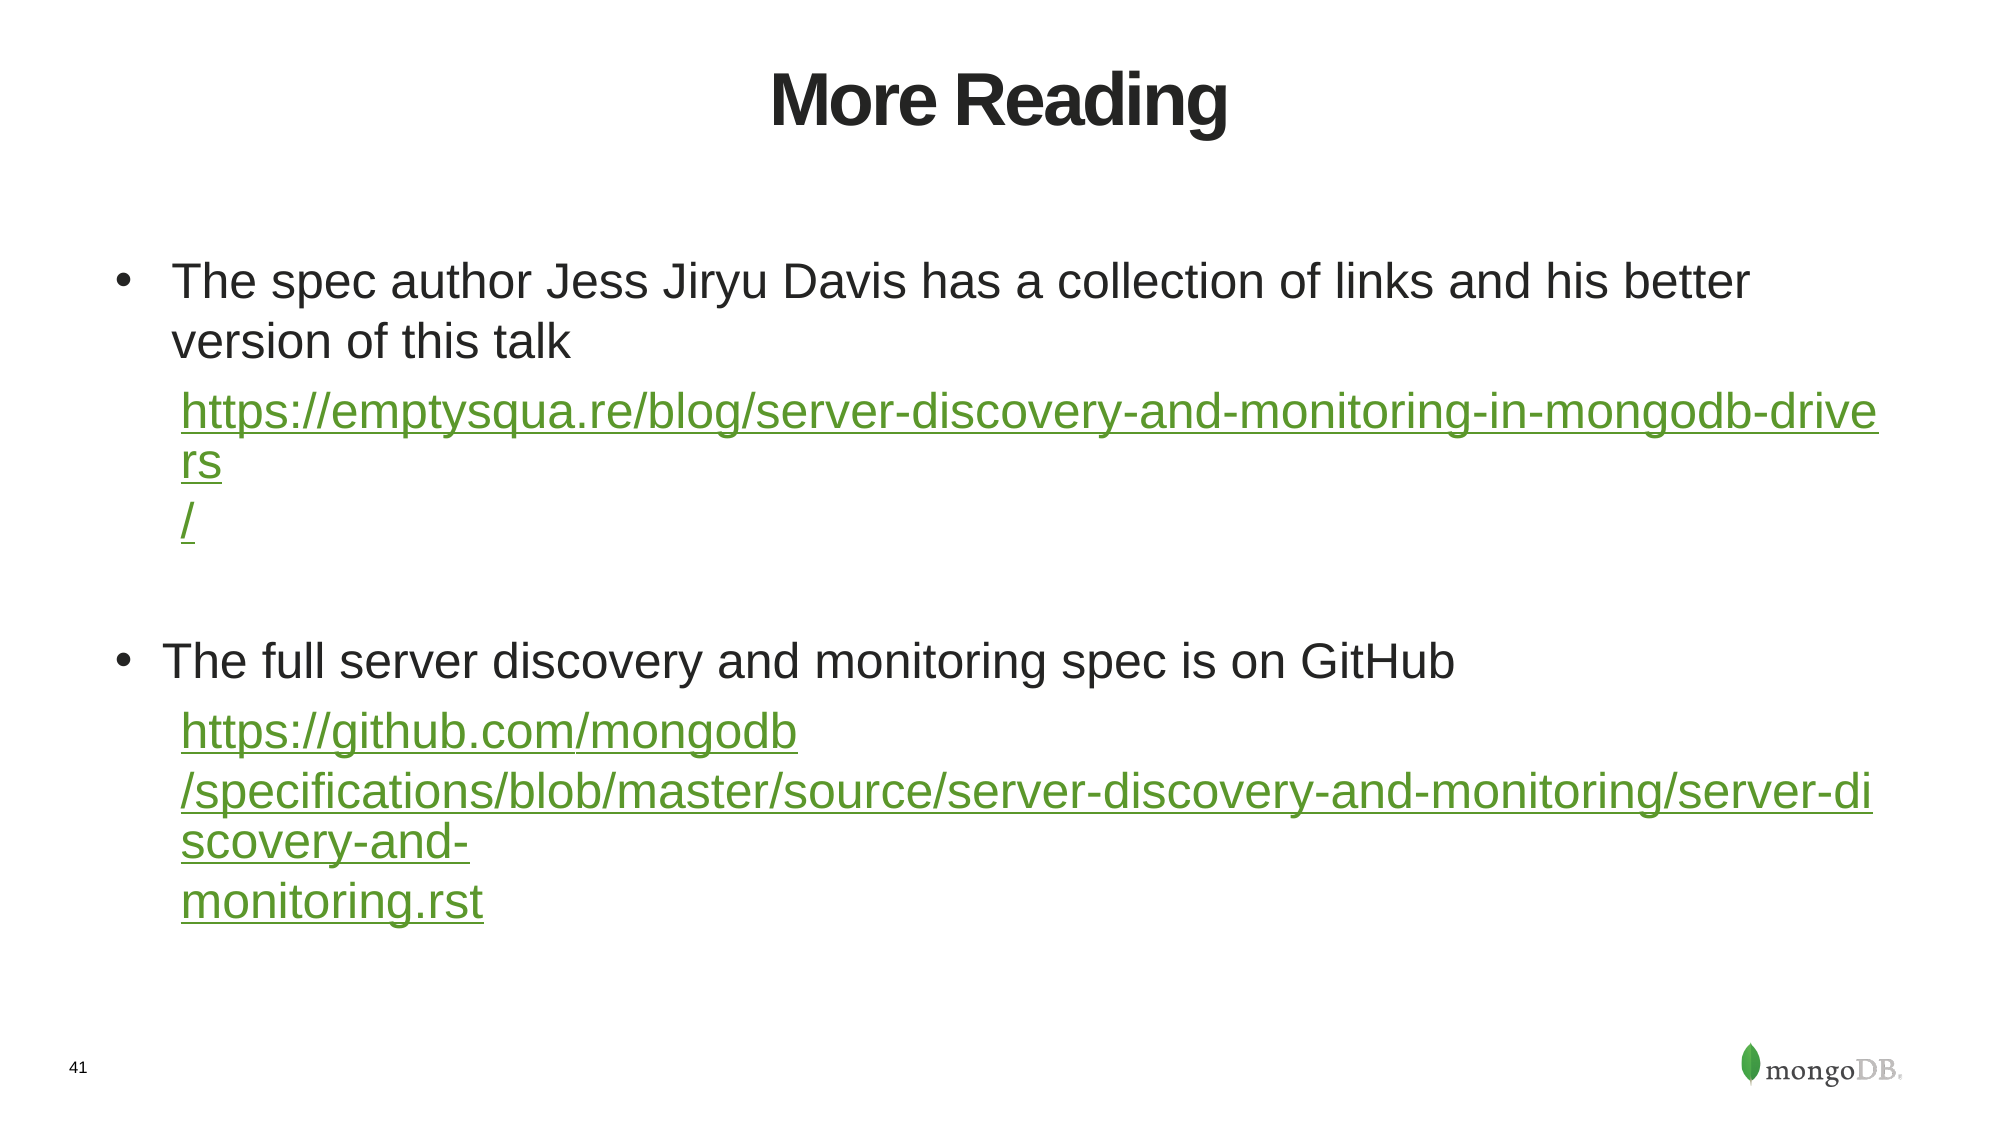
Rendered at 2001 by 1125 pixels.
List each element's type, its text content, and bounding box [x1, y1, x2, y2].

list The spec author Jess Jiryu Davis has a collection of links and his better version of this talk https://emptysqua.re/blog/server-discovery-and-monitoring-in-mongodb-drivers/ The full server discovery and monitoring spec is on GitHub https://github.com/mongodb/specifications/blob/master/source/server-discovery-and-monitoring/server-discovery-and-monitoring.rst [99, 241, 1900, 1058]
title More Reading [99, 1, 1900, 190]
